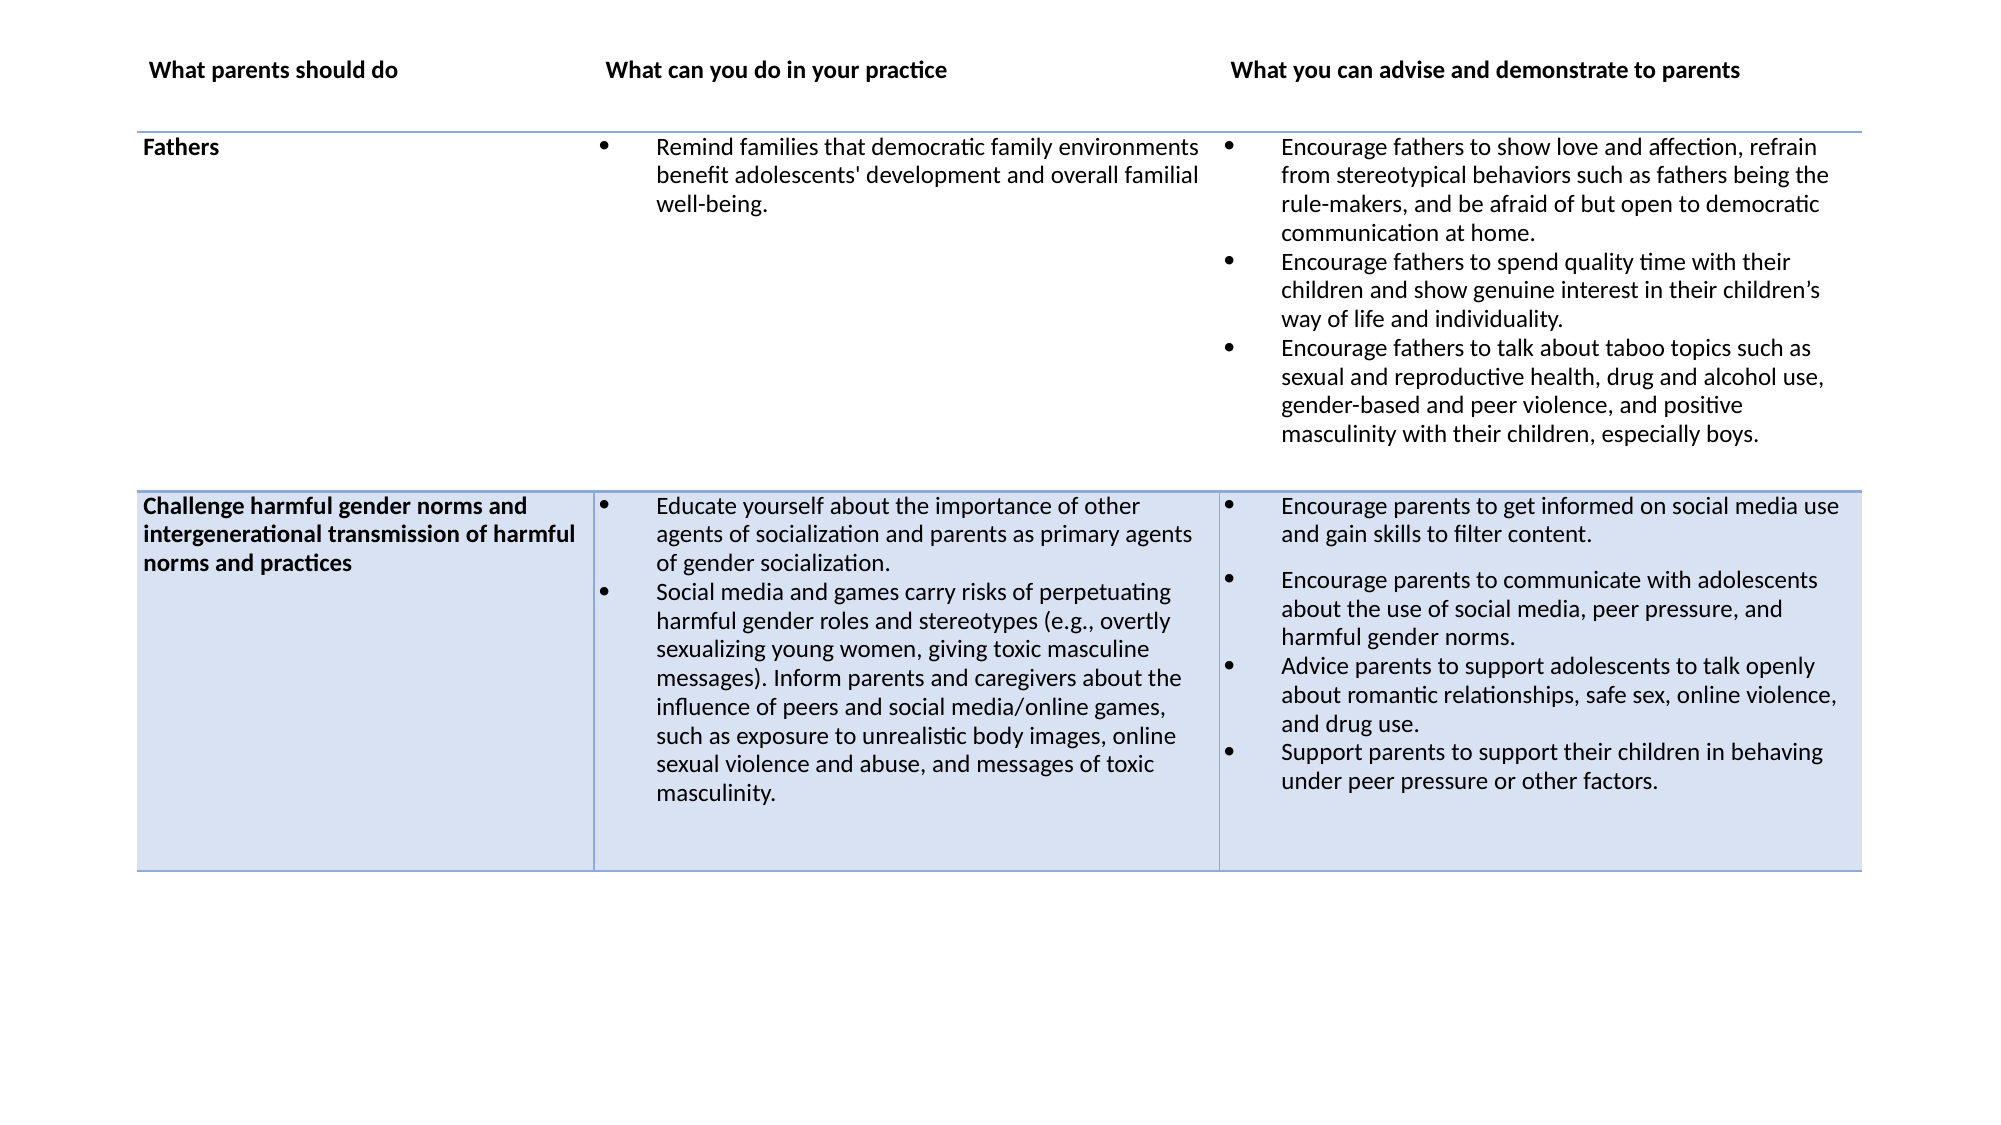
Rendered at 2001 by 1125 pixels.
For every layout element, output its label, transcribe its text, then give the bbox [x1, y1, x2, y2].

table_header What parents should do [137, 60, 594, 131]
table_header Encourage fathers to show love and affection, refrain from stereotypical behaviors such as fathers being the rule-makers, and be afraid of but open to democratic communication at home. Encourage fathers to spend quality time with their children and show genuine interest in their children’s way of life and individuality. Encourage fathers to talk about taboo topics such as sexual and reproductive health, drug and alcohol use, gender-based and peer violence, and positive masculinity with their children, especially boys. [1219, 133, 1862, 490]
table_header What you can advise and demonstrate to parents [1219, 60, 1862, 131]
table_header What can you do in your practice [594, 60, 1219, 131]
table_cell Educate yourself about the importance of other agents of socialization and parents as primary agents of gender socialization. Social media and games carry risks of perpetuating harmful gender roles and stereotypes (e.g., overtly sexualizing young women, giving toxic masculine messages). Inform parents and caregivers about the influence of peers and social media/online games, such as exposure to unrealistic body images, online sexual violence and abuse, and messages of toxic masculinity. [595, 493, 1219, 870]
table_header Fathers [137, 133, 594, 490]
table_cell Challenge harmful gender norms and intergenerational transmission of harmful norms and practices [137, 493, 593, 870]
table_cell Encourage parents to get informed on social media use and gain skills to filter content. Encourage parents to communicate with adolescents about the use of social media, peer pressure, and harmful gender norms. Advice parents to support adolescents to talk openly about romantic relationships, safe sex, online violence, and drug use. Support parents to support their children in behaving under peer pressure or other factors. [1220, 493, 1862, 870]
table_header Remind families that democratic family environments benefit adolescents' development and overall familial well-being. [594, 133, 1219, 490]
